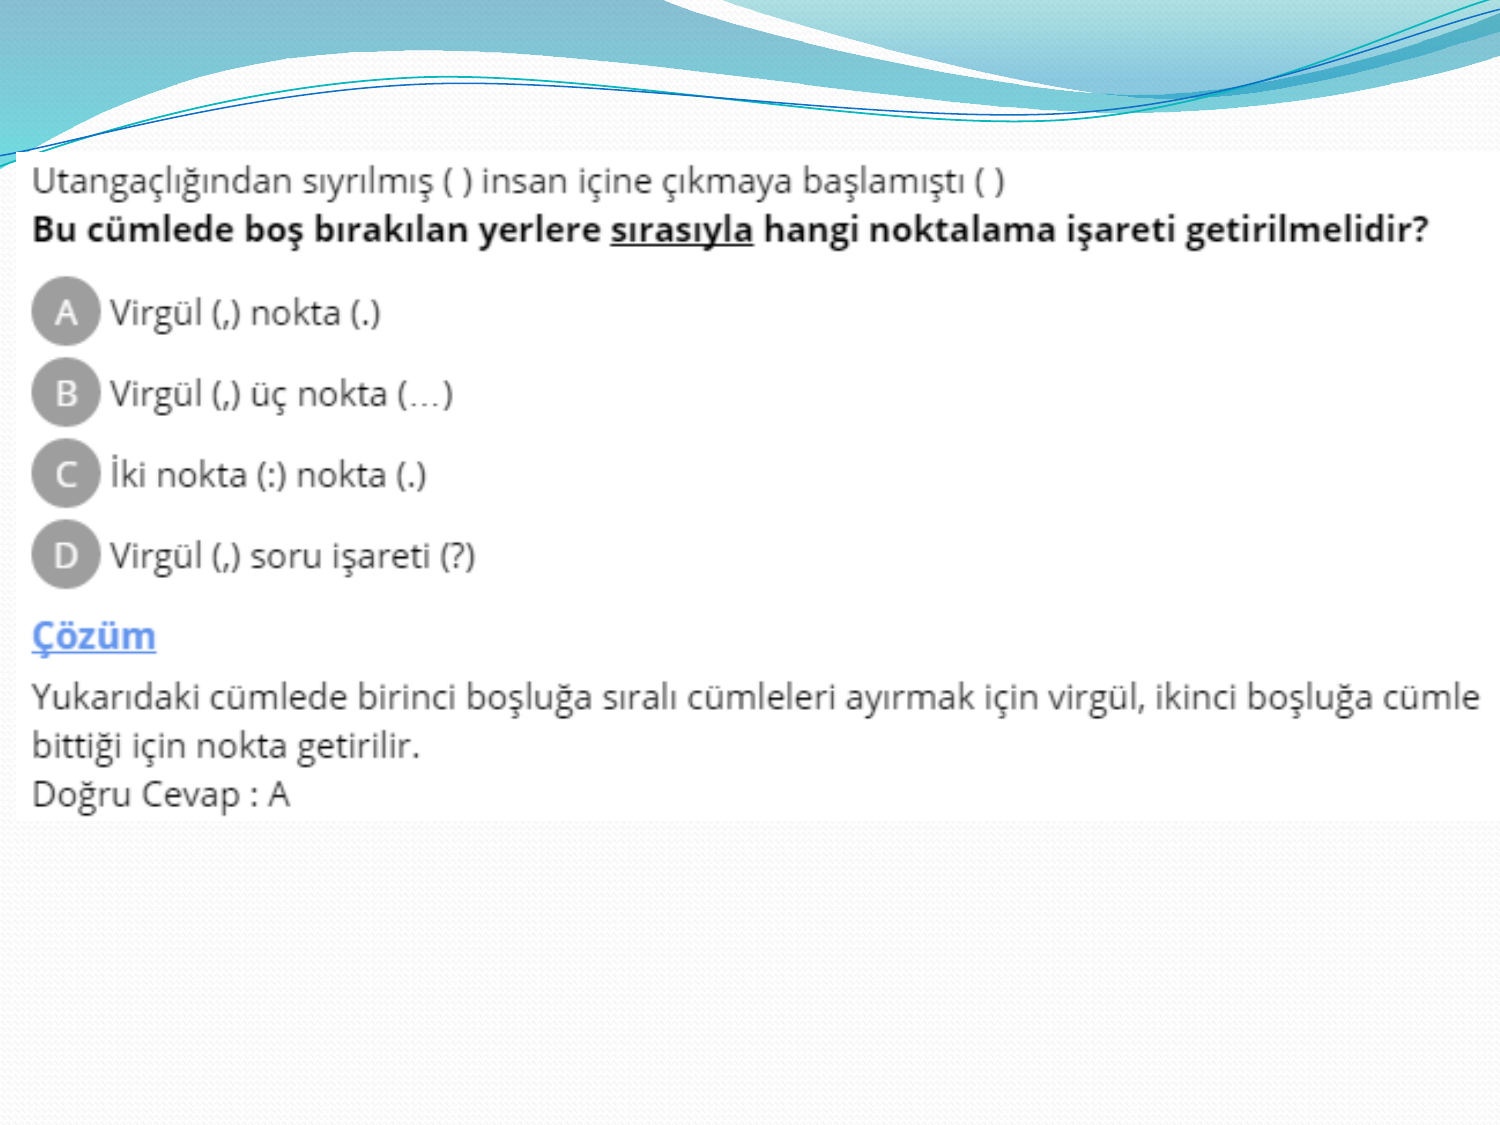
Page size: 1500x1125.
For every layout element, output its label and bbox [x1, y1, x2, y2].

picture [15, 152, 1500, 821]
